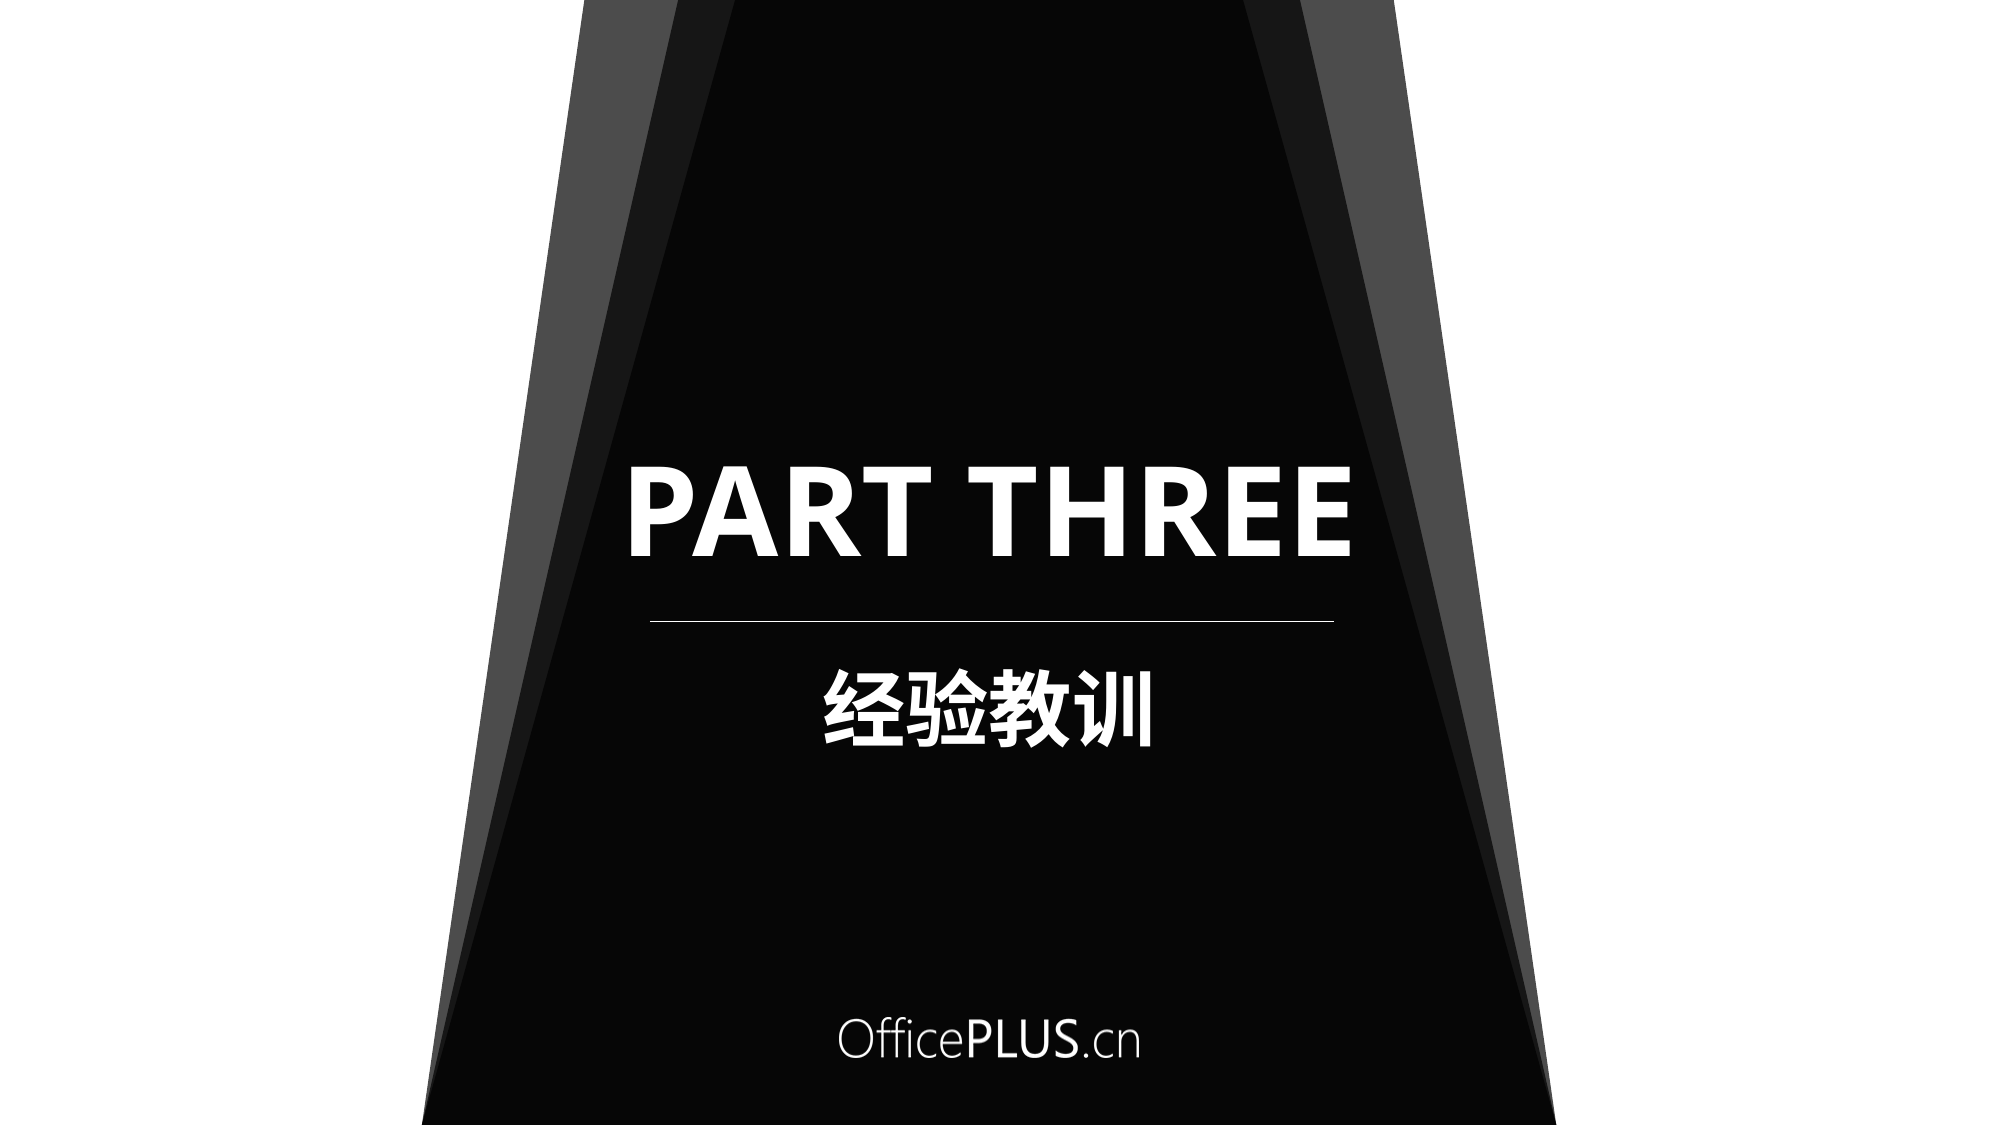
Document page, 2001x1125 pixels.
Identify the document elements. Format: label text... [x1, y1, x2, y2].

list PART THREE [450, 410, 1529, 622]
list 经验教训 [450, 661, 1529, 798]
picture [838, 1017, 1139, 1058]
